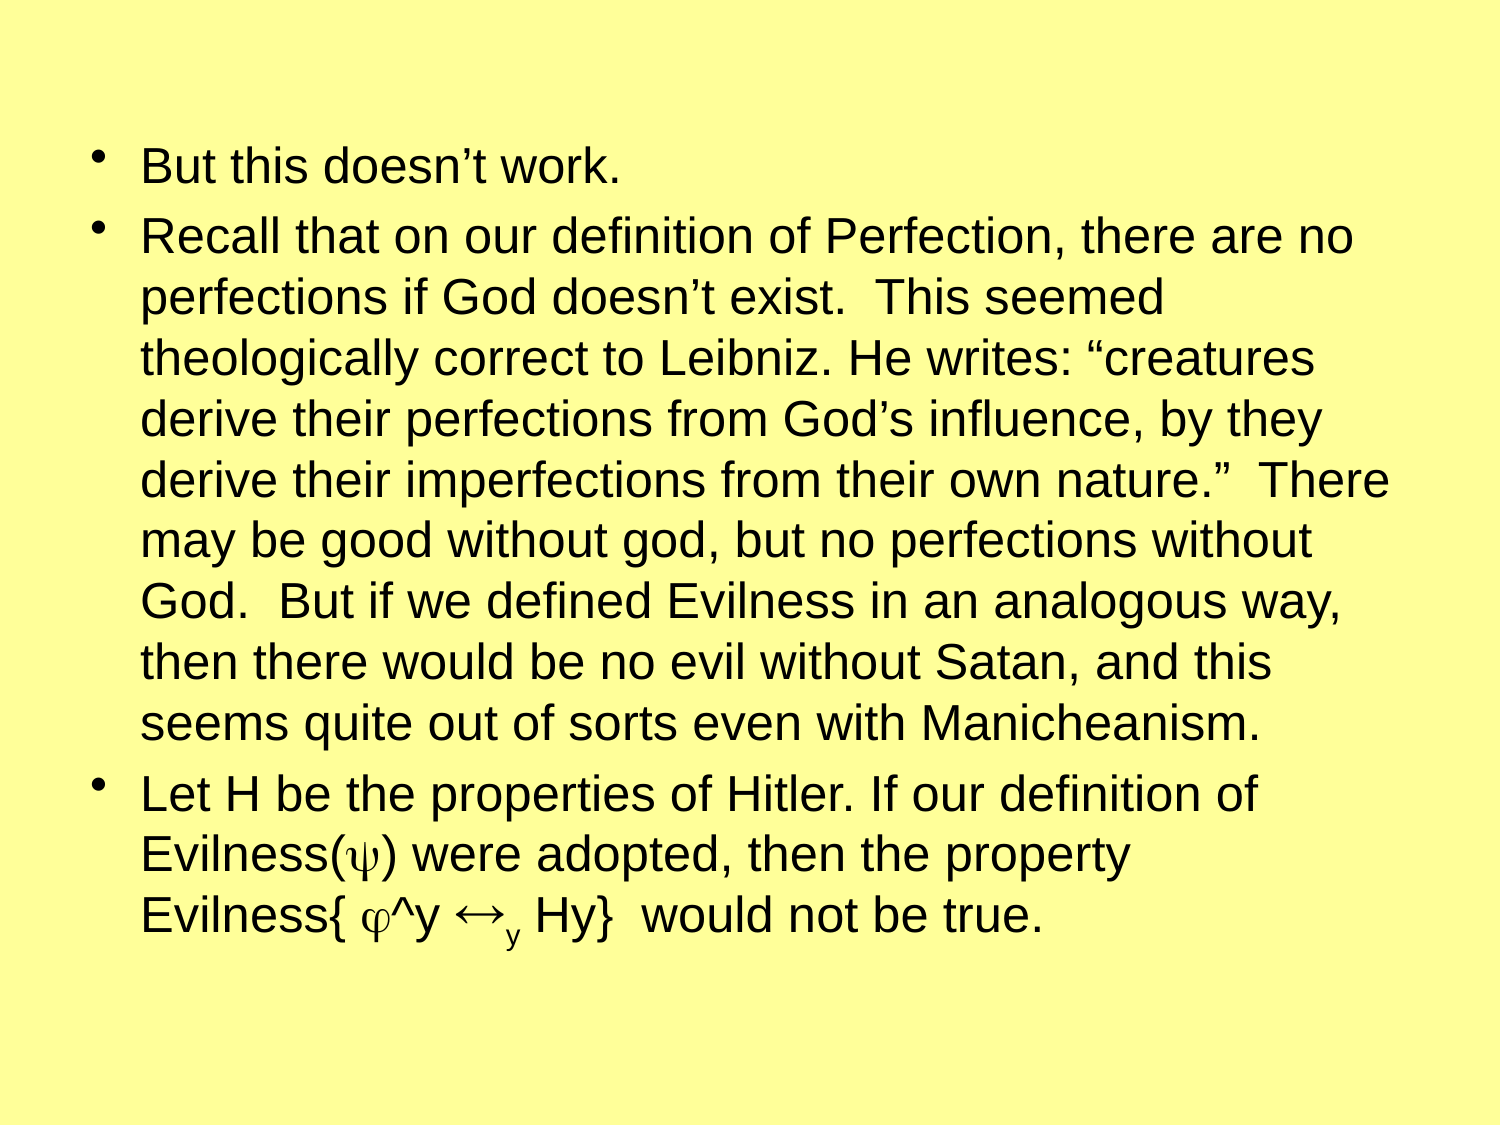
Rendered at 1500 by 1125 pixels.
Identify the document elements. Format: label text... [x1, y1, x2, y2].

list But this doesn’t work. Recall that on our definition of Perfection, there are no perfections if God doesn’t exist. This seemed theologically correct to Leibniz. He writes: “creatures derive their perfections from God’s influence, by they derive their imperfections from their own nature.” There may be good without god, but no perfections without God. But if we defined Evilness in an analogous way, then there would be no evil without Satan, and this seems quite out of sorts even with Manicheanism. Let H be the properties of Hitler. If our definition of Evilness() were adopted, then the property Evilness{ ^y y Hy} would not be true. [75, 125, 1425, 1005]
